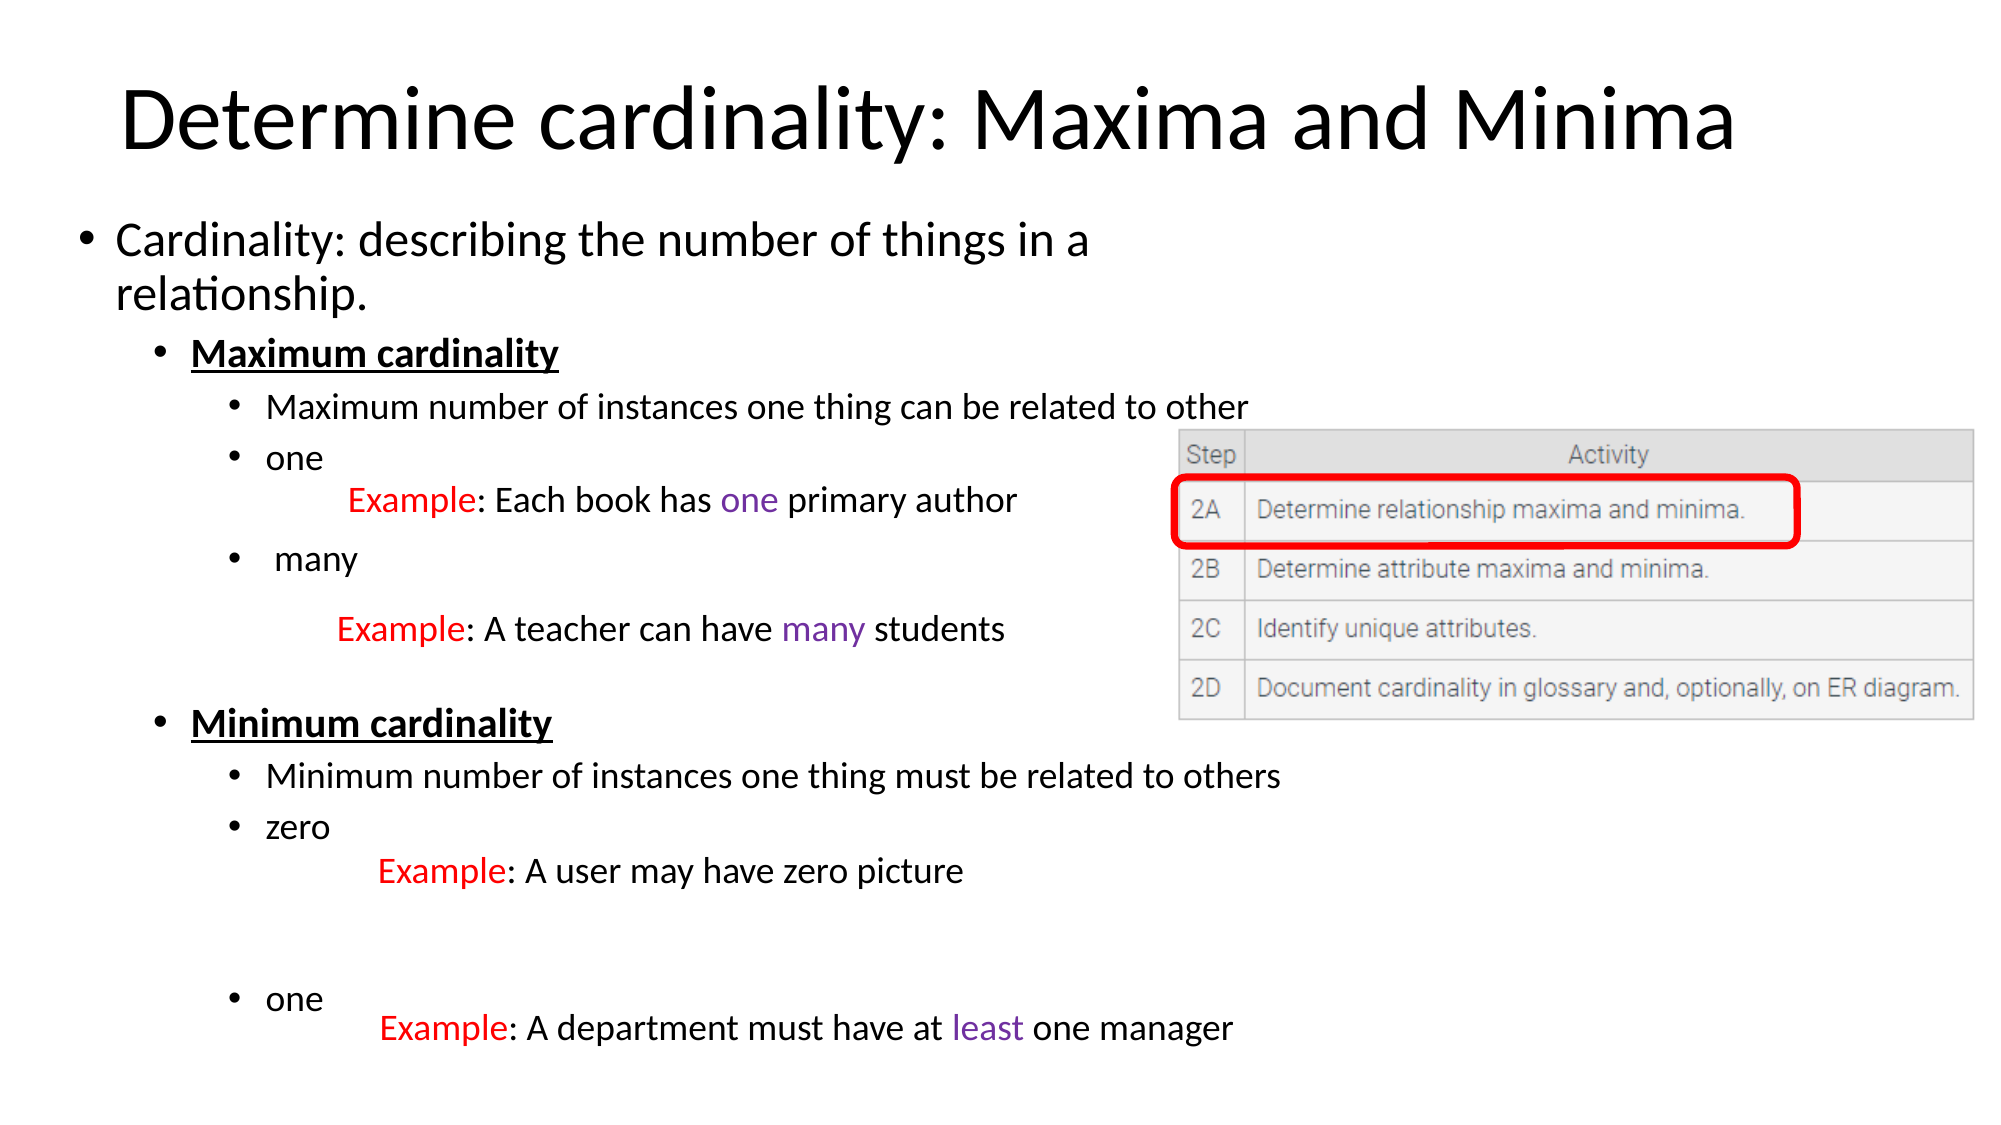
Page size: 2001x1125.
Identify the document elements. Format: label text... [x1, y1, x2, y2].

picture [1174, 423, 1987, 725]
text_box Example: A user may have zero picture [363, 838, 980, 899]
title Determine cardinality: Maxima and Minima [105, 11, 1831, 229]
list Cardinality: describing the number of things in a relationship. Maximum cardinality Maximum number of instances one thing can be related to other one many Minimum cardinality Minimum number of instances one thing must be related to others zero one [0, 205, 1355, 1058]
text_box Example: A department must have at least one manager [364, 995, 1249, 1055]
text_box Example: Each book has one primary author [333, 467, 1033, 528]
text_box Example: A teacher can have many students [322, 596, 1021, 657]
